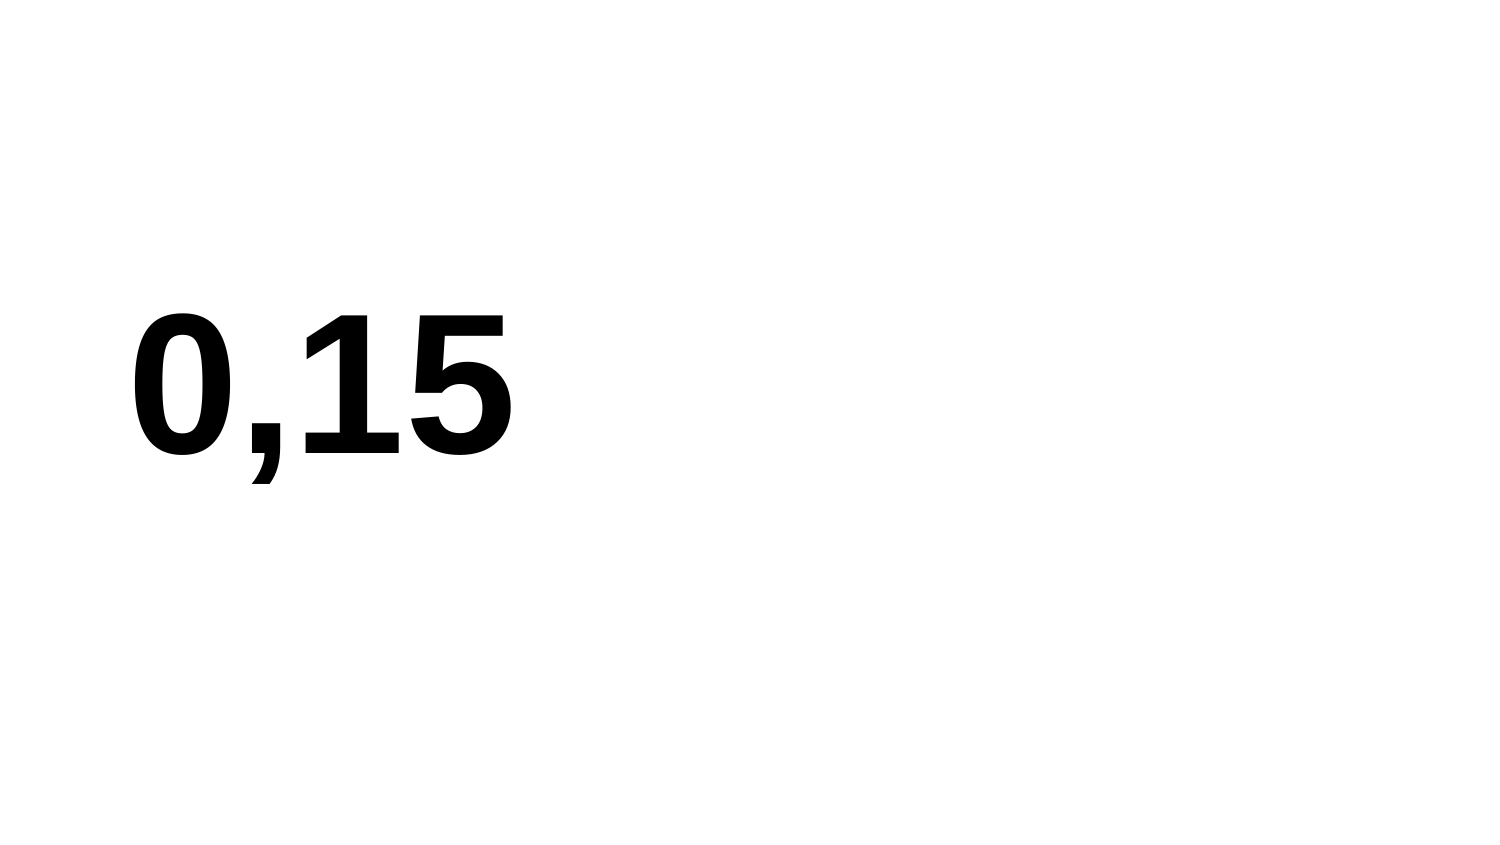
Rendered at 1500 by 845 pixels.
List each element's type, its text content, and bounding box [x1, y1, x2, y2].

text_box 0,15 [112, 235, 1388, 509]
